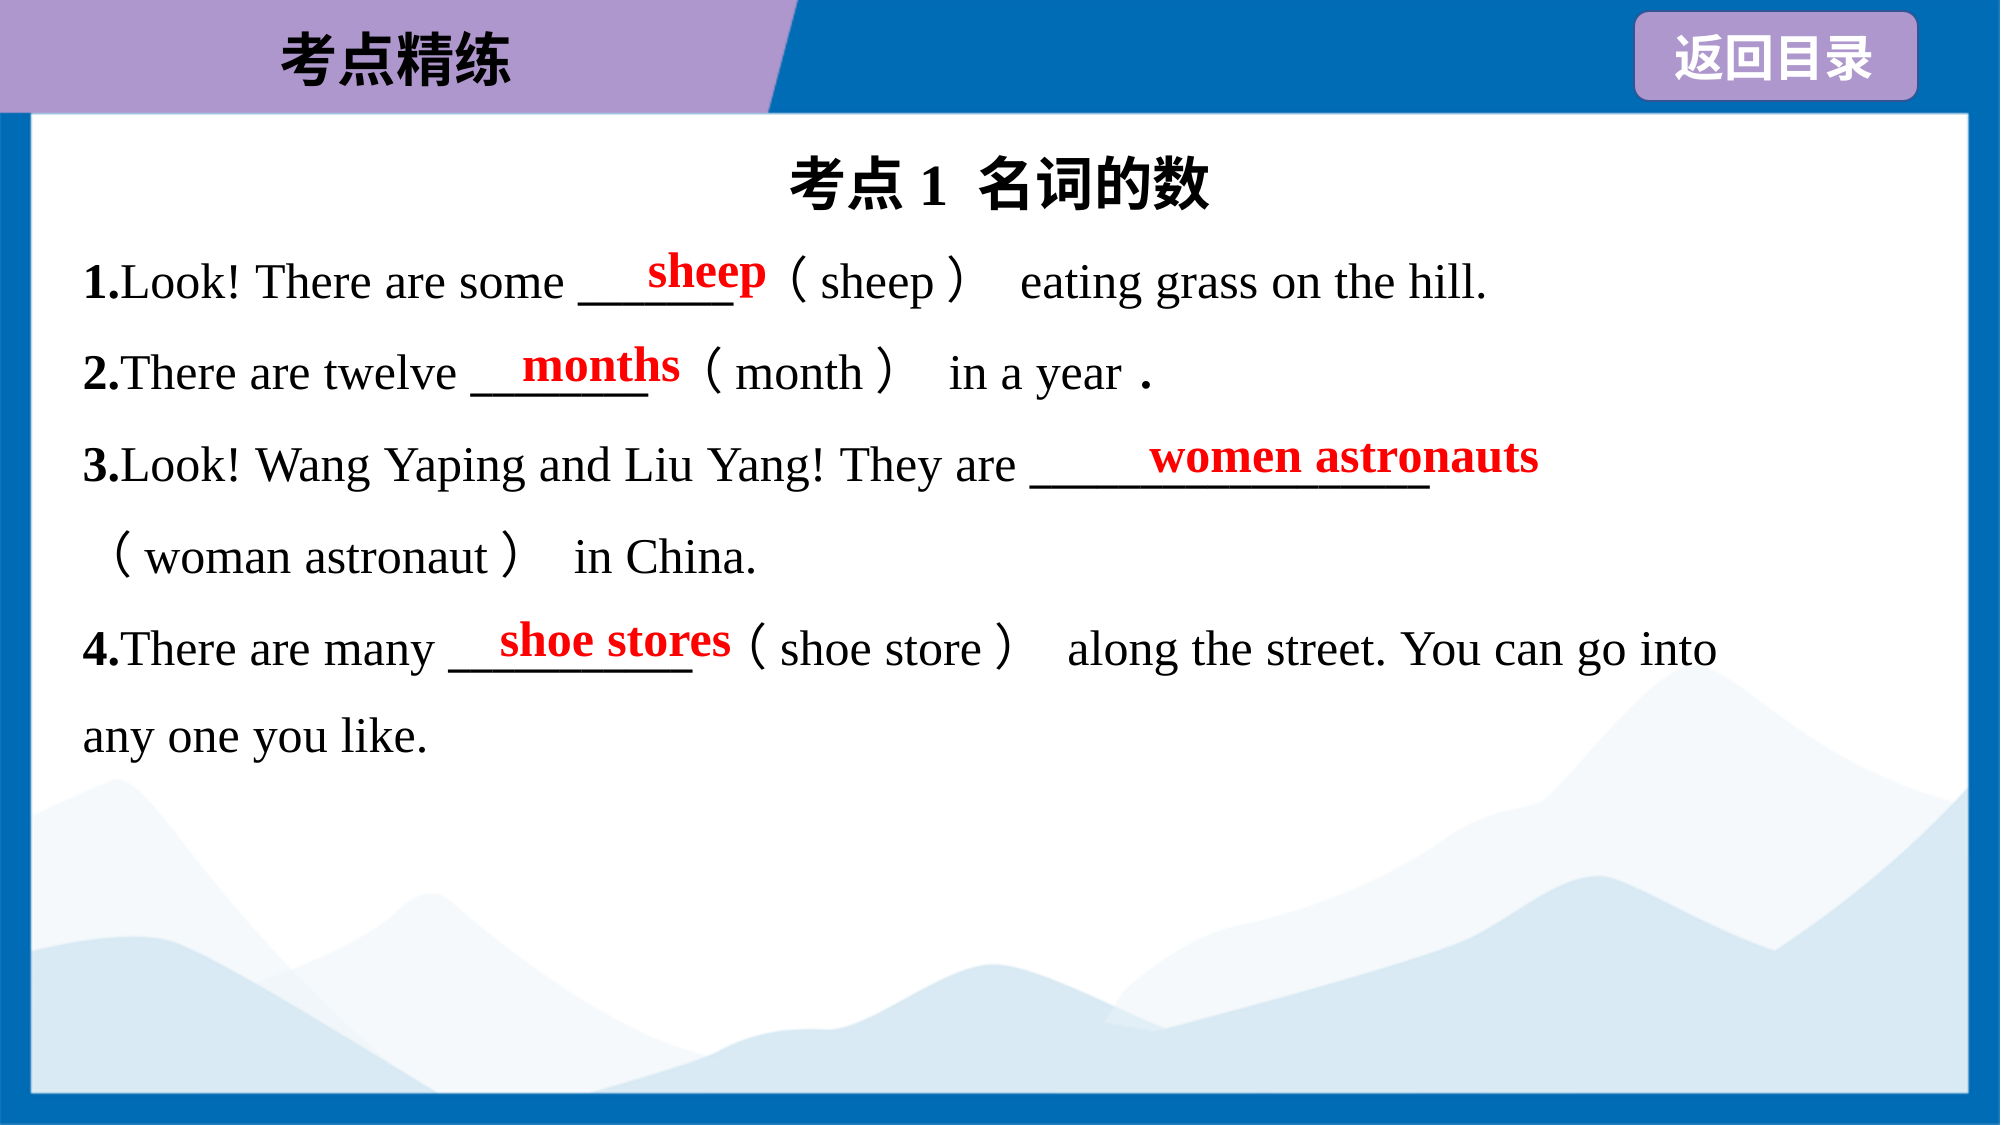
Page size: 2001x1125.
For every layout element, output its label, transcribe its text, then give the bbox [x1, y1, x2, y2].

text_box 1.Look! There are some _______ （sheep） eating grass on the hill. 2.There are twelve ________ （month） in a year． 3.Look! Wang Yaping and Liu Yang! They are __________________ （woman astronaut） in China. 4.There are many ___________ （shoe store） along the street. You can go into any one you like. [82, 216, 1917, 753]
text_box sheep [629, 210, 786, 289]
text_box months [503, 303, 699, 383]
text_box 考点1 名词的数 [82, 146, 1917, 216]
picture [0, 0, 2000, 1125]
text_box women astronauts [1125, 395, 1564, 474]
text_box shoe stores [475, 578, 756, 657]
